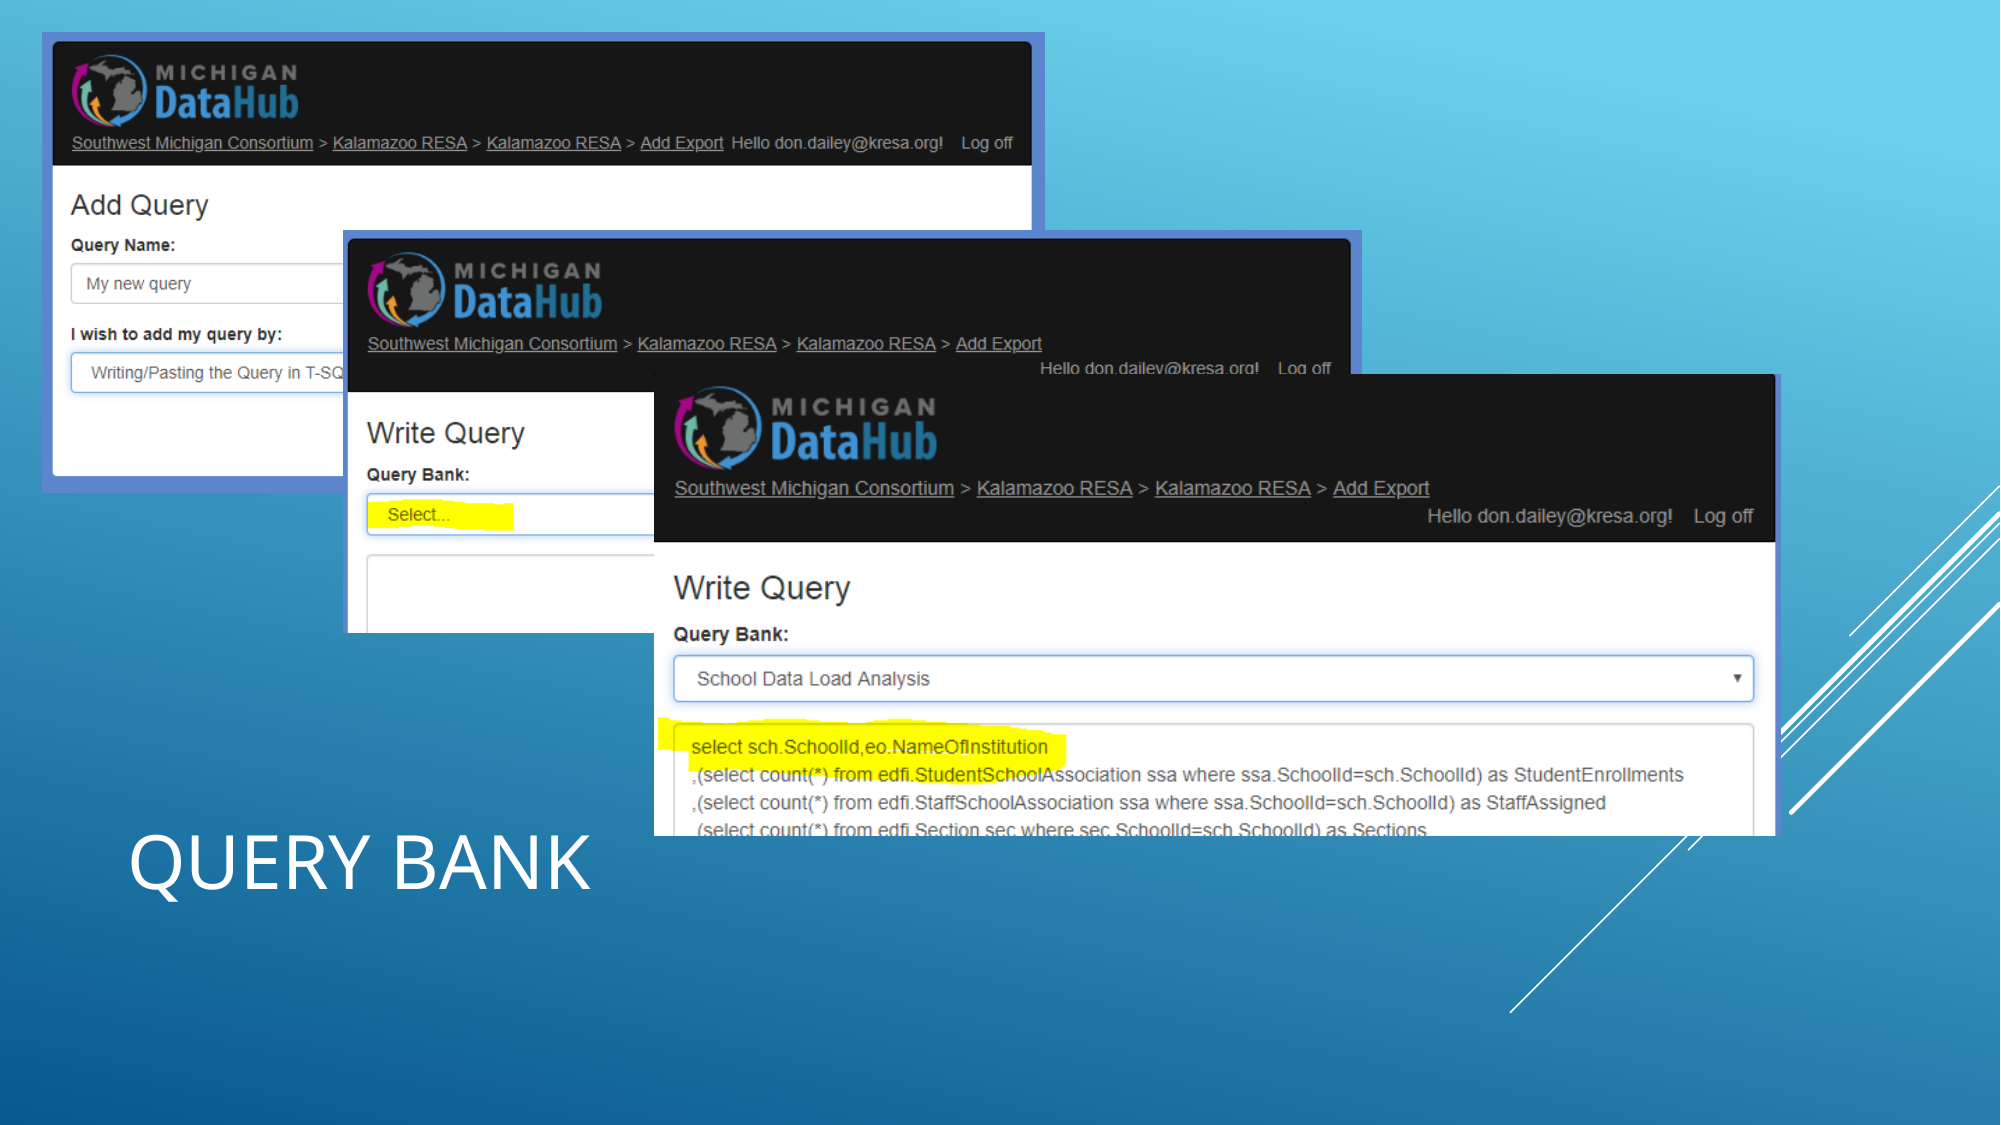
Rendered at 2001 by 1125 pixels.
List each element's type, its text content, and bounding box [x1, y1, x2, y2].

title Query Bank [112, 736, 1513, 984]
picture [42, 32, 1781, 837]
